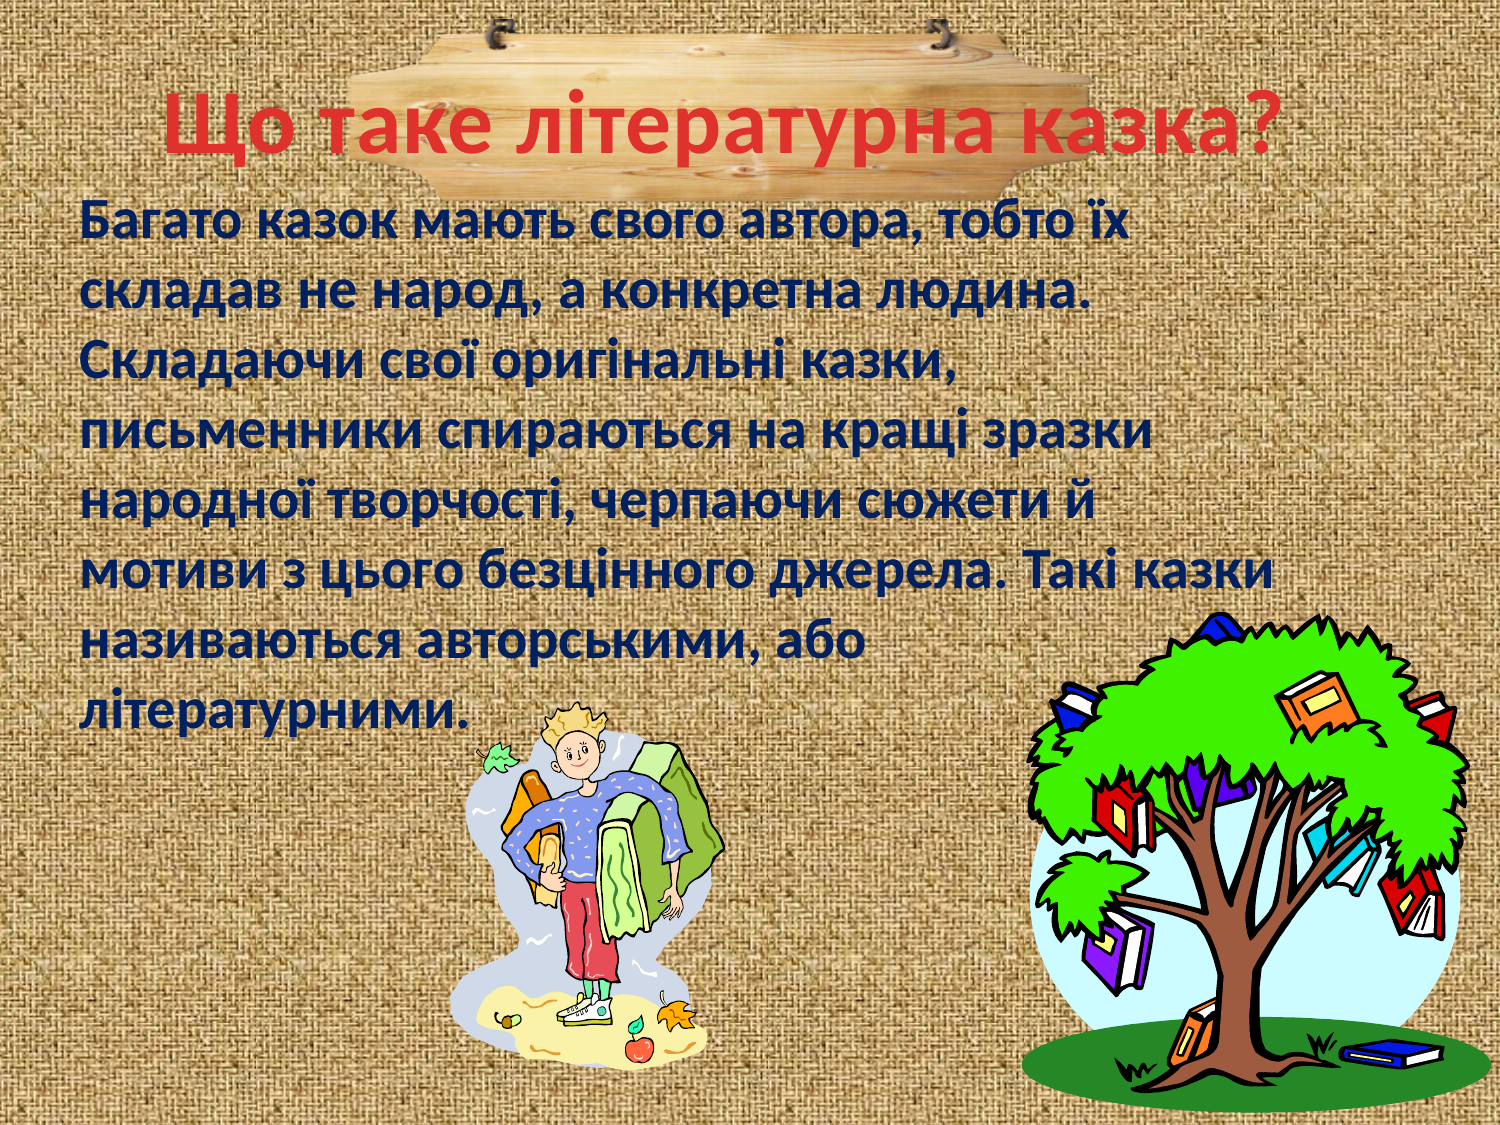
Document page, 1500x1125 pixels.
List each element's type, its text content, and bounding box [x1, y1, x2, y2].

text_box Що таке літературна казка? [146, 54, 331, 172]
picture [0, 0, 1500, 1125]
text_box [1294, 467, 1500, 588]
text_box Що таке літературна казка? [1110, 54, 1302, 215]
text_box Багато казок мають свого автора, тобто їх складав не народ, а конкретна людина. Складаючи свої оригінальні казки, письменники спираються на кращі зразки народної творчості, черпаючи сюжети й мотиви з цього безцінного джерела. Такі казки називаються авторськими, або літературними. [64, 172, 1294, 748]
